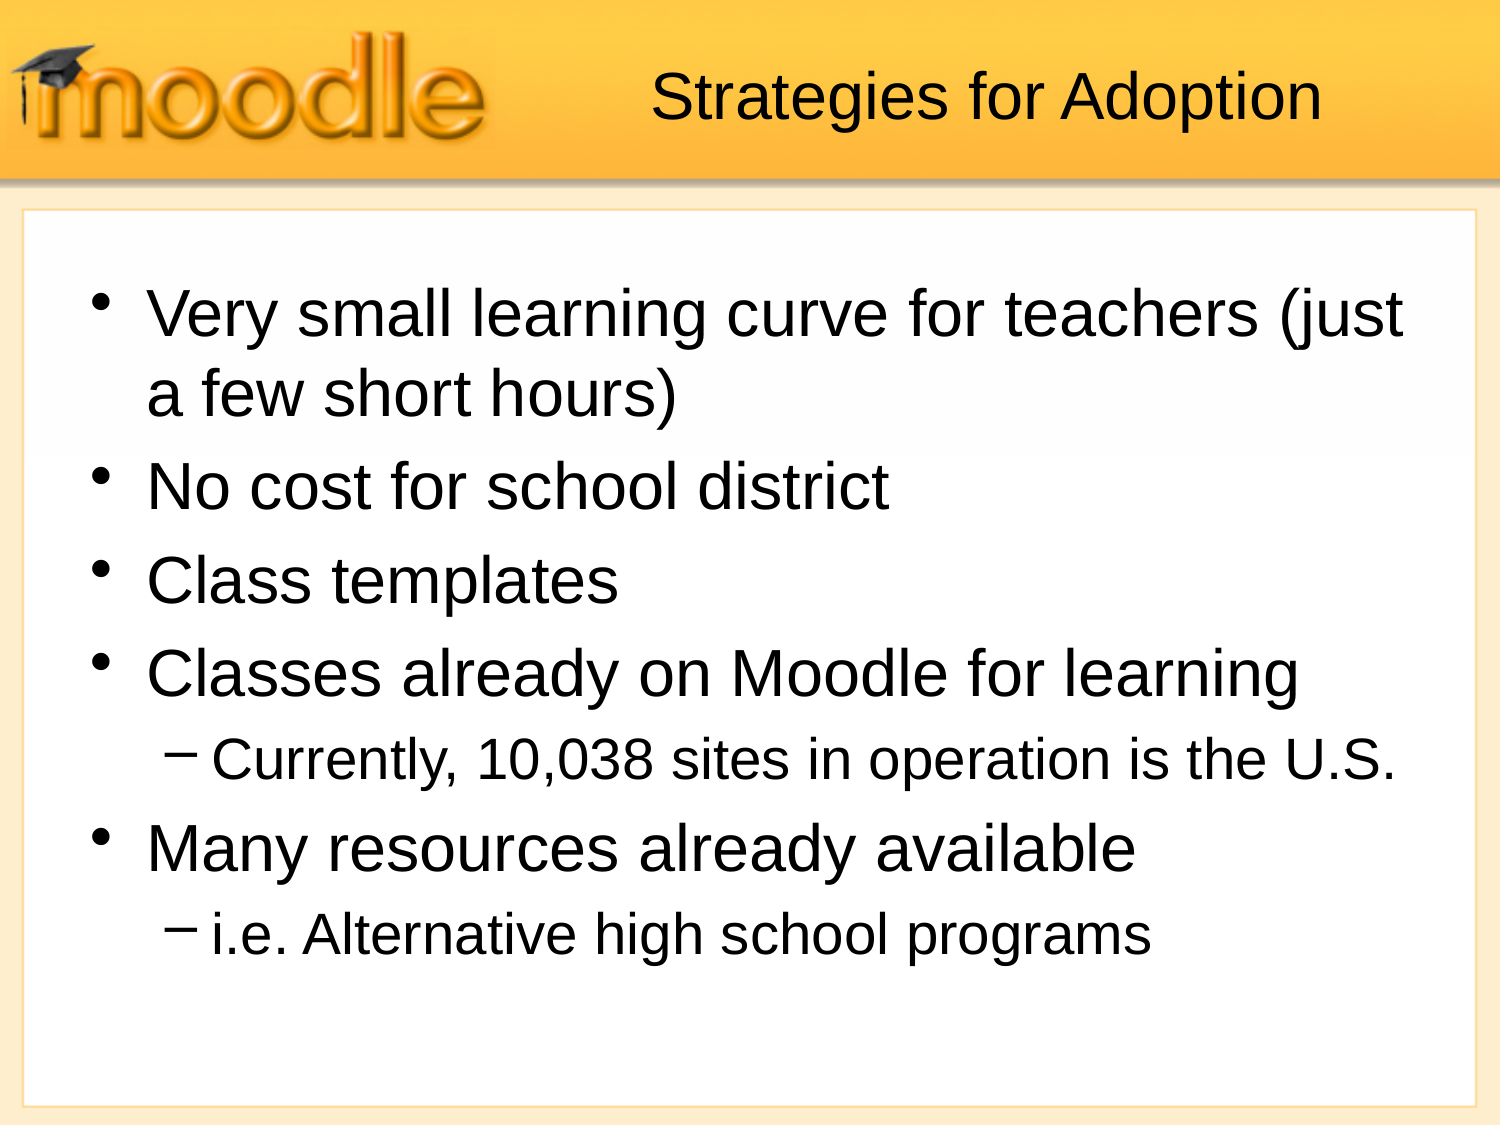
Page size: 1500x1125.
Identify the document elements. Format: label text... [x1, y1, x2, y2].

list Very small learning curve for teachers (just a few short hours) No cost for school district Class templates Classes already on Moodle for learning Currently, 10,038 sites in operation is the U.S. Many resources already available i.e. Alternative high school programs [75, 262, 1425, 1005]
picture [0, 0, 1500, 1125]
title Strategies for Adoption [548, 45, 1425, 150]
